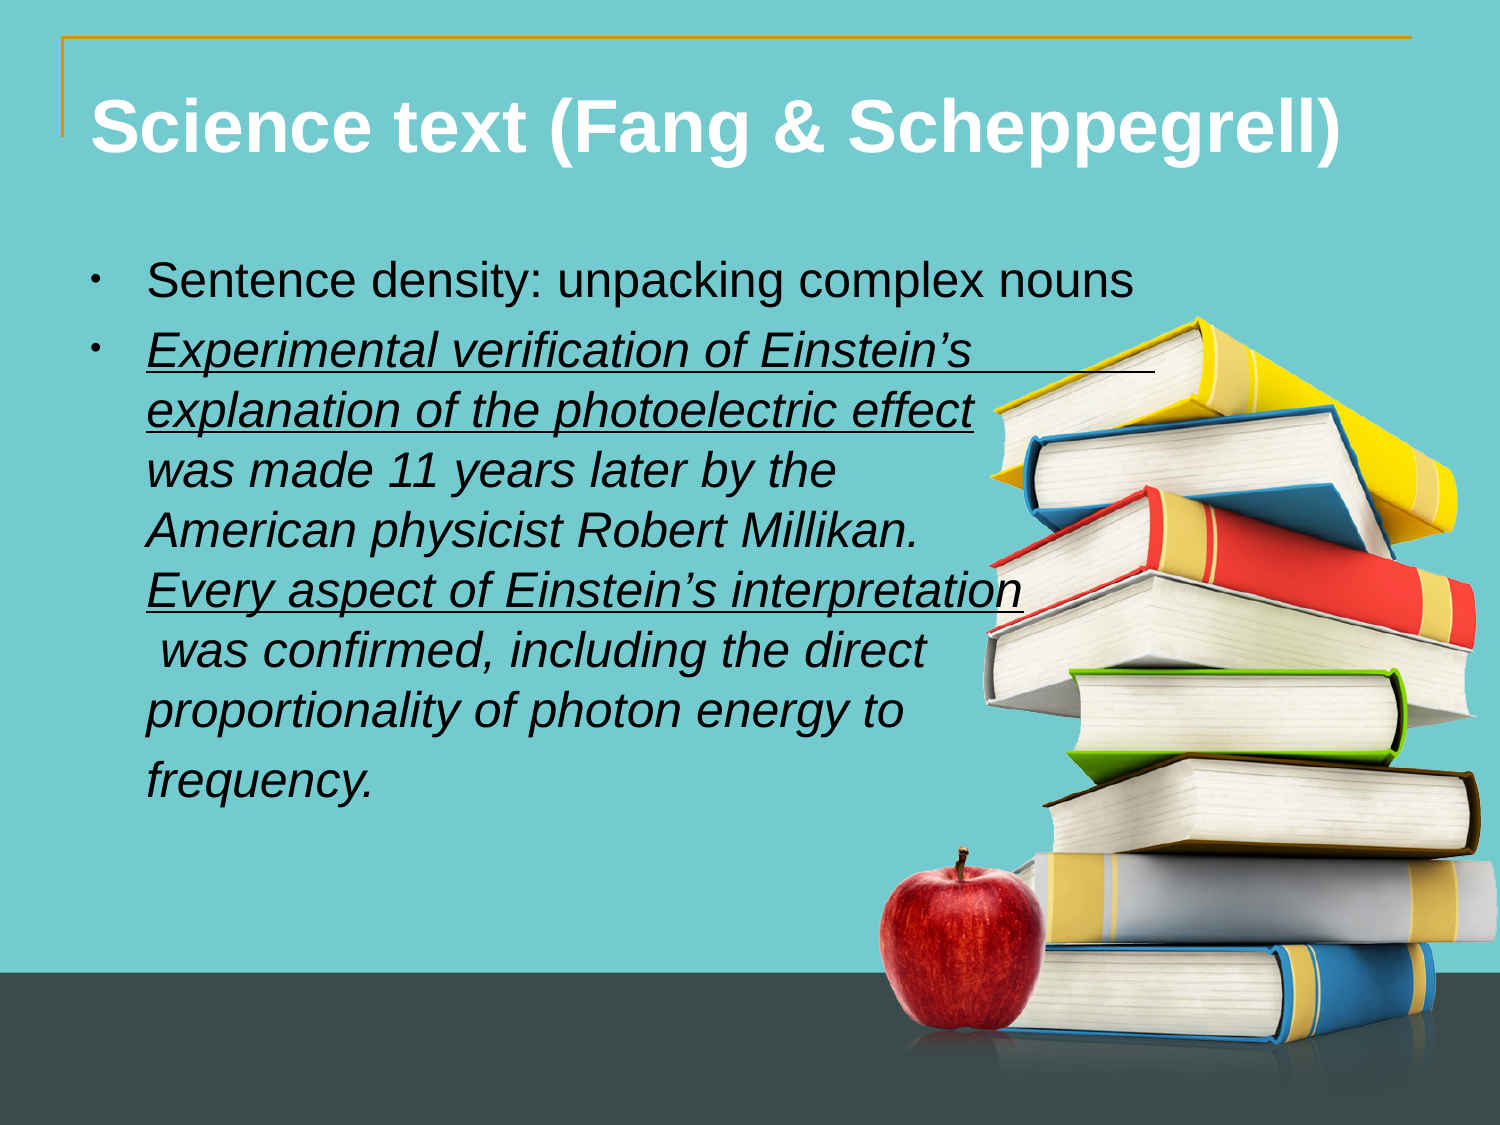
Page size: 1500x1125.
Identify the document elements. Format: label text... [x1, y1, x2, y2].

list Science text (Fang & Scheppegrell) Sentence density: unpacking complex nouns Experimental verification of Einstein’s explanation of the photoelectric effect was made 11 years later by the American physicist Robert Millikan. Every aspect of Einstein’s interpretation was confirmed, including the direct proportionality of photon energy to frequency. [74, 70, 1376, 238]
picture [878, 316, 1500, 1094]
